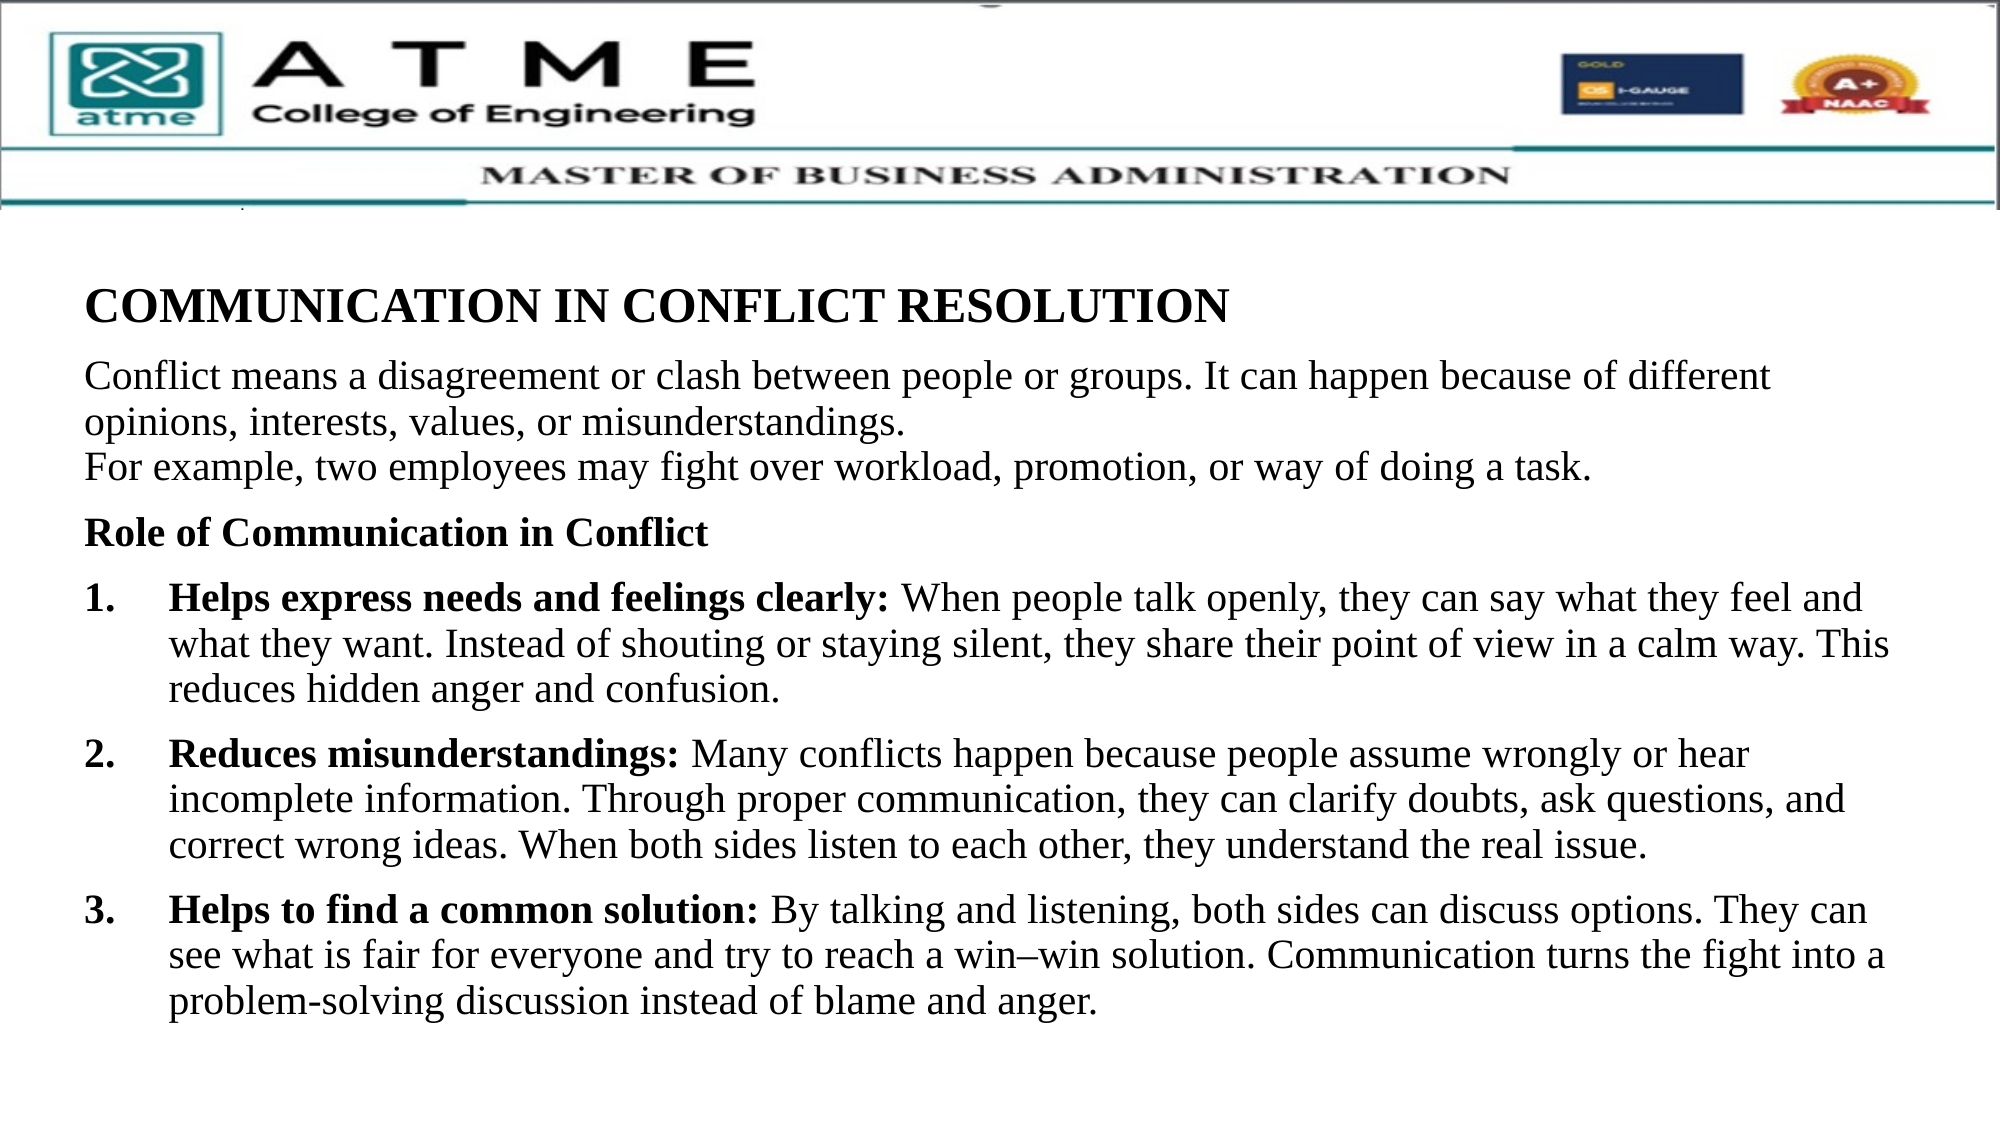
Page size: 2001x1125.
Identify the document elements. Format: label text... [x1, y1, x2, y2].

picture [0, 0, 2000, 210]
list COMMUNICATION IN CONFLICT RESOLUTION Conflict means a disagreement or clash between people or groups. It can happen because of different opinions, interests, values, or misunderstandings. For example, two employees may fight over workload, promotion, or way of doing a task. Role of Communication in Conflict Helps express needs and feelings clearly: When people talk openly, they can say what they feel and what they want. Instead of shouting or staying silent, they share their point of view in a calm way. This reduces hidden anger and confusion. Reduces misunderstandings: Many conflicts happen because people assume wrongly or hear incomplete information. Through proper communication, they can clarify doubts, ask questions, and correct wrong ideas. When both sides listen to each other, they understand the real issue. Helps to find a common solution: By talking and listening, both sides can discuss options. They can see what is fair for everyone and try to reach a win–win solution. Communication turns the fight into a problem-solving discussion instead of blame and anger. [69, 271, 1931, 1125]
